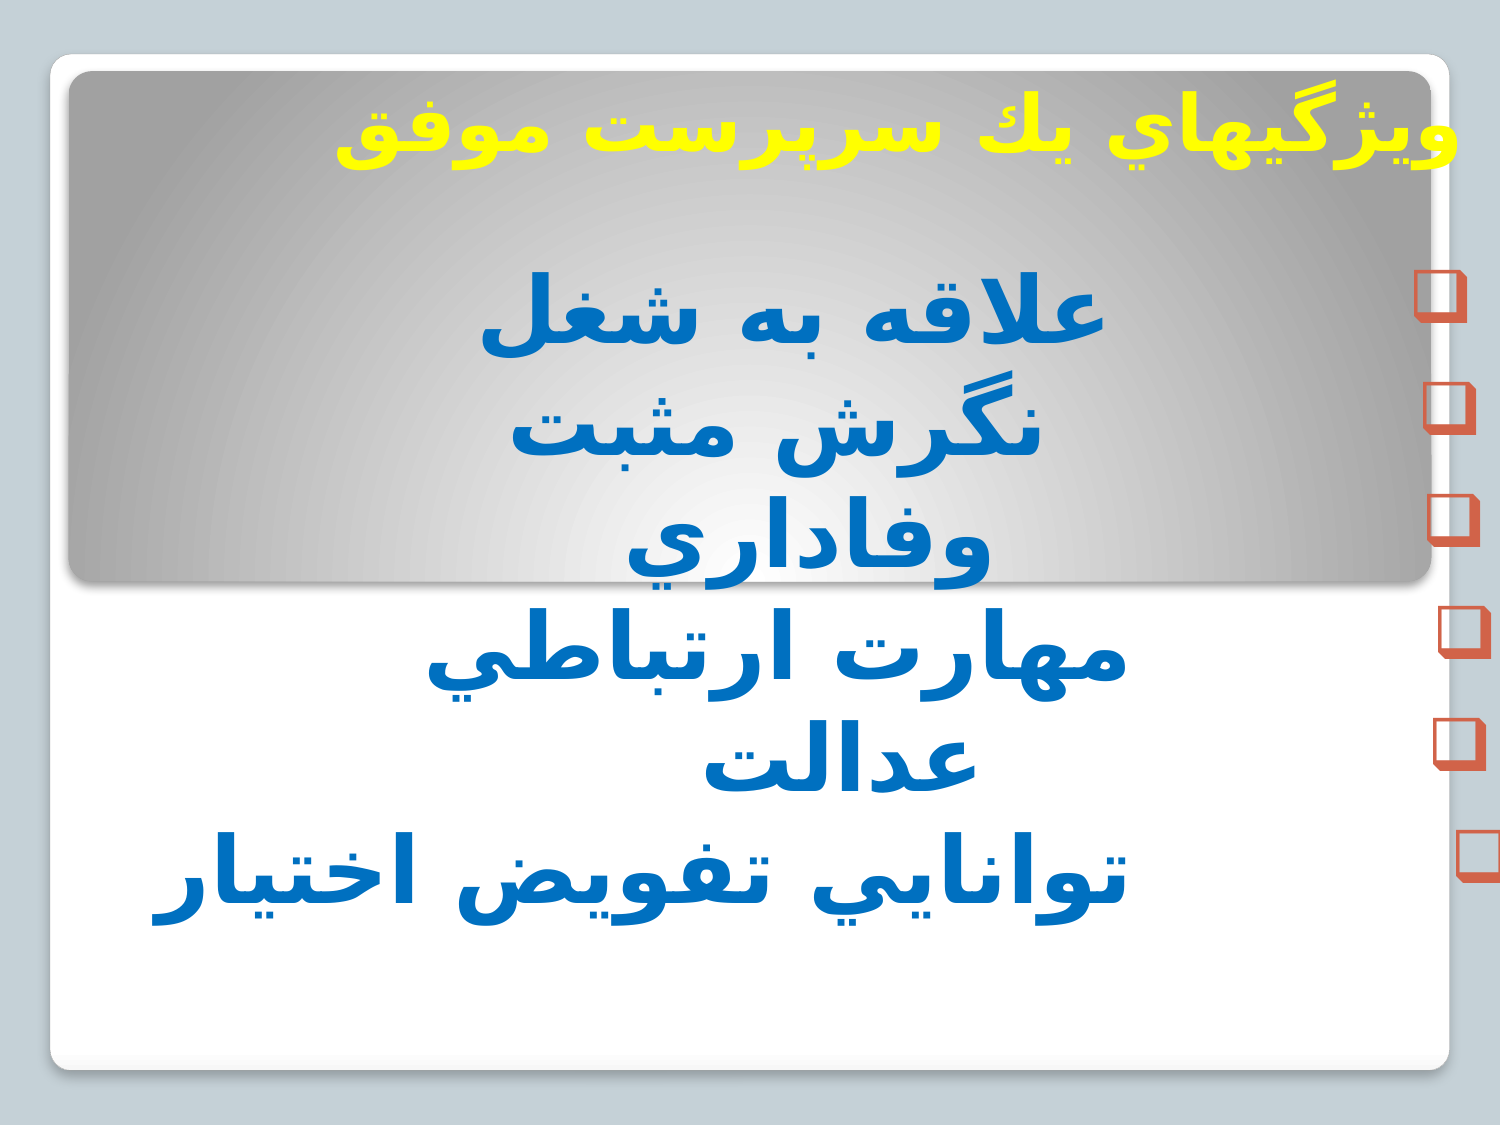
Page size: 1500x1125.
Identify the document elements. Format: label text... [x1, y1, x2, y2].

title ويژگيهاي يك سرپرست موفق [0, 0, 1500, 175]
subtitle علاقه به شغل نگرش مثبت وفاداري مهارت ارتباطي عدالت توانايي تفويض اختيار [0, 249, 1500, 1125]
